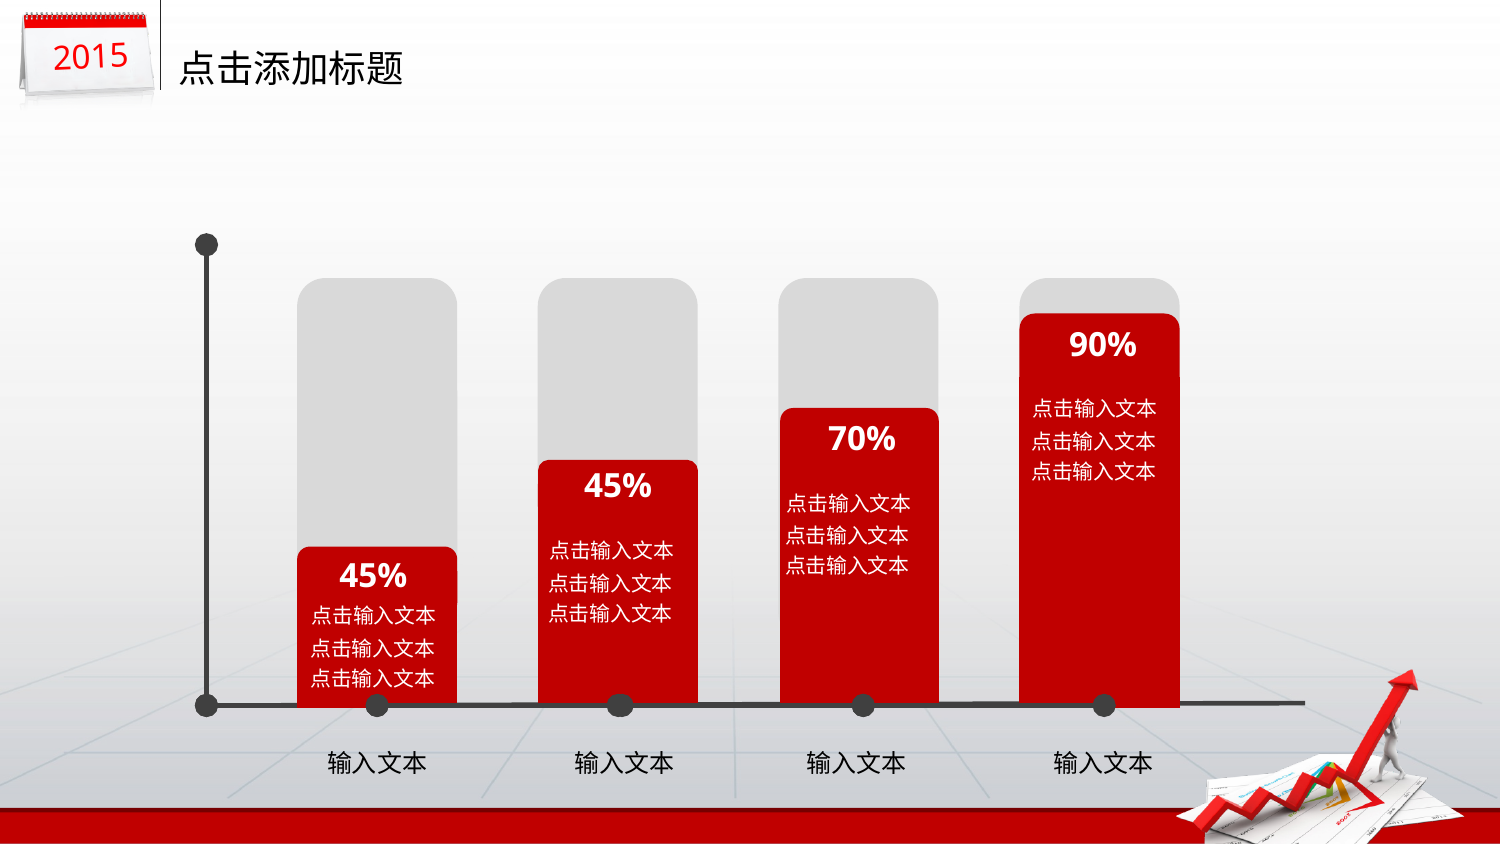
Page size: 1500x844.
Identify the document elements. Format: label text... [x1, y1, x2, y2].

picture [0, 0, 1500, 844]
text_box 输入文本 [997, 739, 1210, 785]
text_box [206, 244, 1306, 706]
text_box 输入文本 [749, 739, 963, 785]
text_box 输入文本 [517, 739, 731, 785]
text_box 点击添加标题 [166, 37, 561, 97]
text_box 输入文本 [270, 739, 484, 785]
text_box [0, 0, 166, 132]
